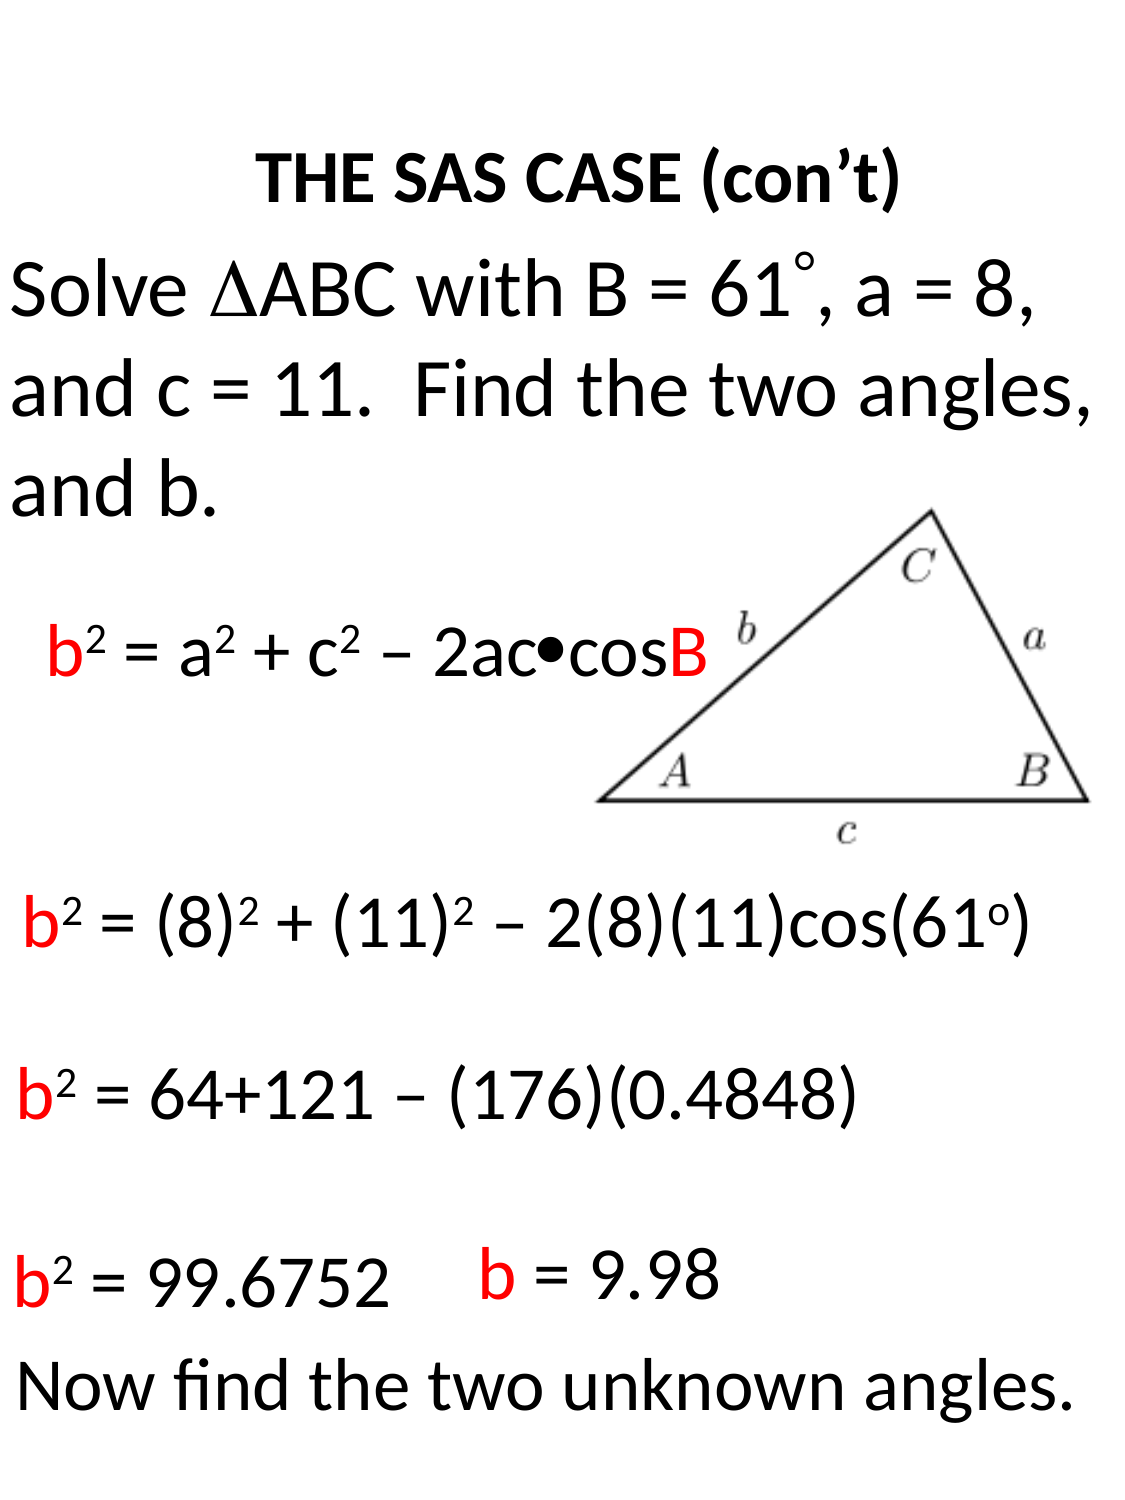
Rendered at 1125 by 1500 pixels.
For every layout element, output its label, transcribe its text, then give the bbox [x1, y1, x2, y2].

text_box b = 9.98 [462, 1217, 737, 1323]
text_box Solve ABC with B = 61, a = 8, and c = 11. Find the two angles, and b. [0, 226, 1125, 541]
text_box Now find the two unknown angles. [0, 1328, 1093, 1433]
picture [583, 484, 1112, 866]
text_box b2 = a2 + c2 – 2accosB [30, 593, 578, 699]
text_box b2 = 99.6752 [0, 1224, 408, 1328]
text_box b2 = 64+121 – (176)(0.4848) [1, 1037, 877, 1143]
text_box THE SAS CASE (con’t) [240, 120, 919, 225]
text_box b2 = (8)2 + (11)2 – 2(8)(11)cos(61o) [6, 865, 1048, 971]
